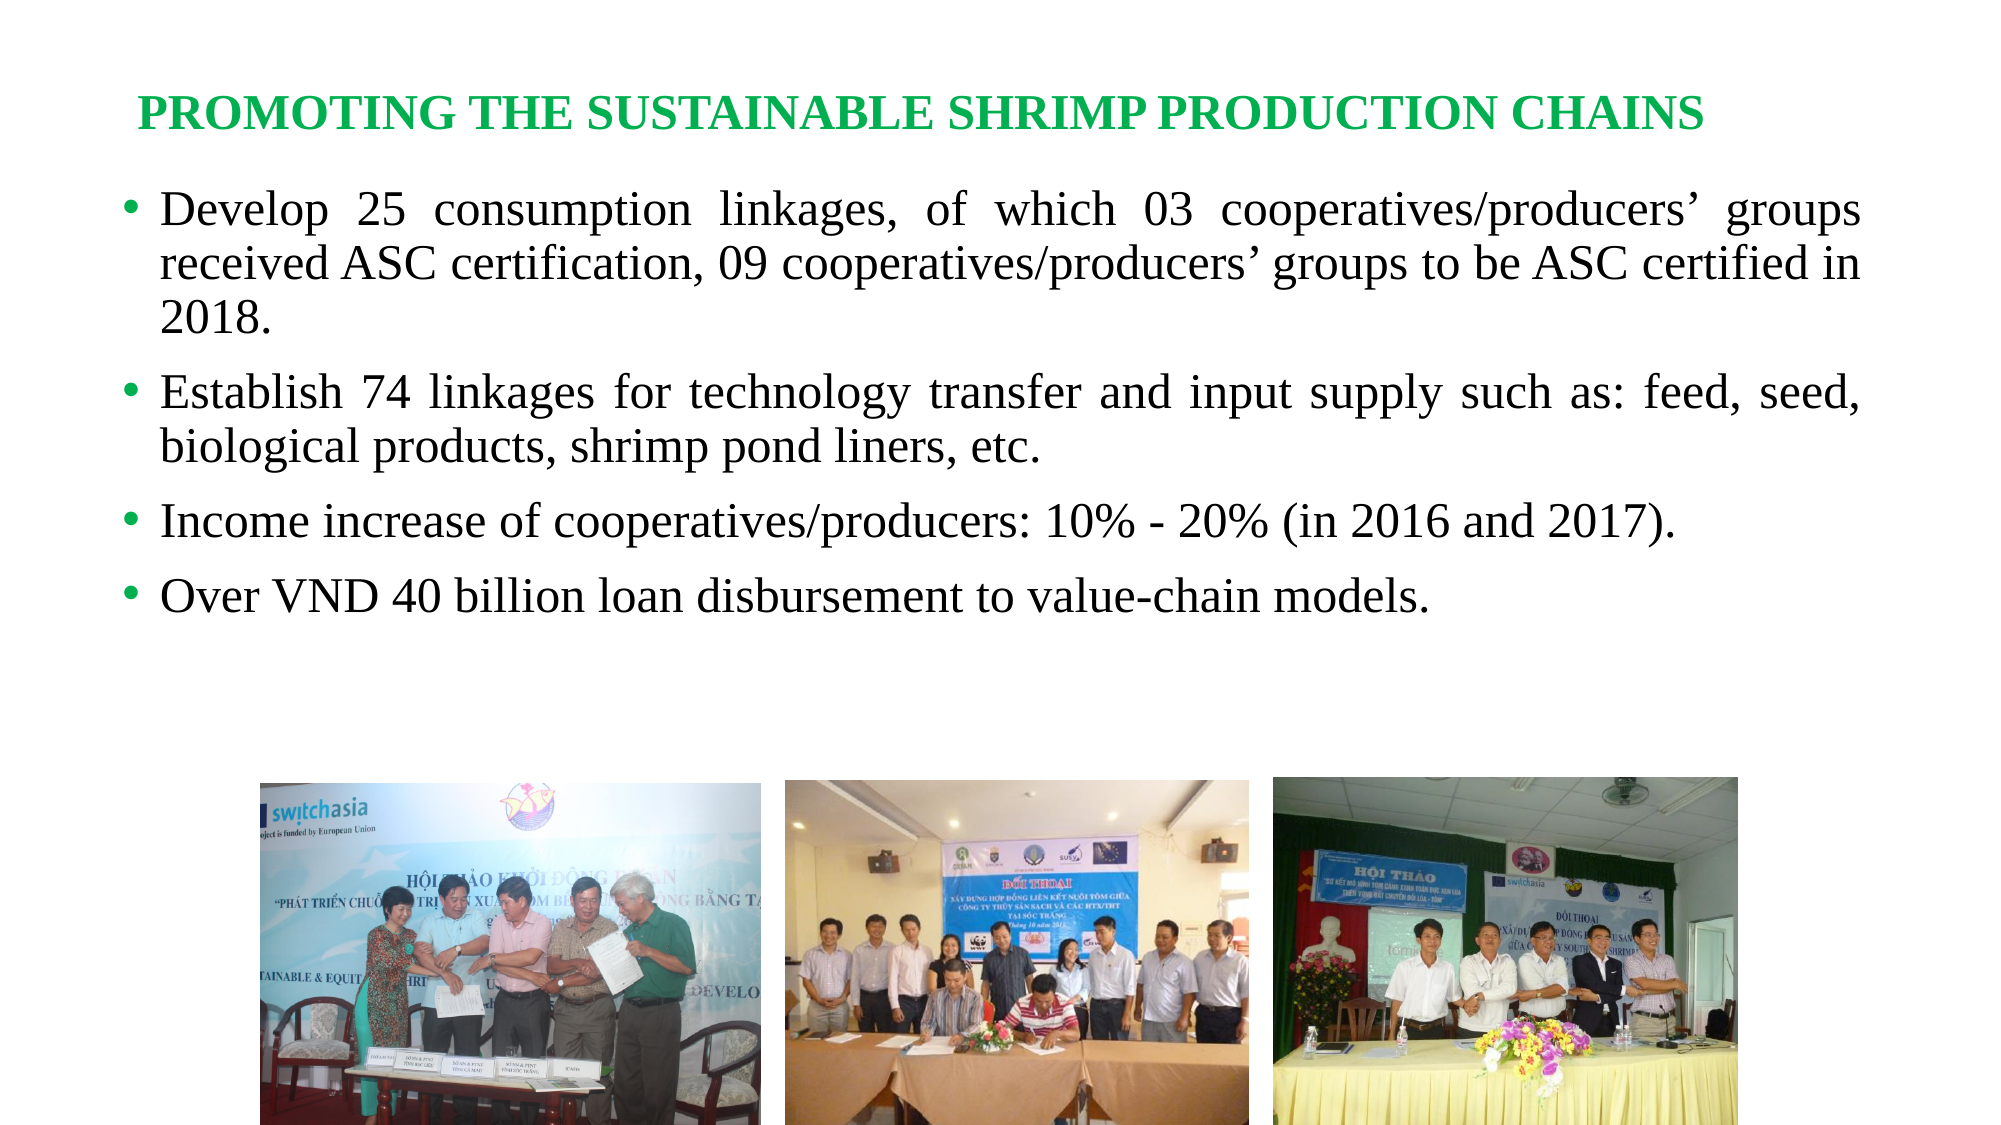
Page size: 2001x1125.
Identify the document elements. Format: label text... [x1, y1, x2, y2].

picture [1273, 777, 1738, 1125]
list Develop 25 consumption linkages, of which 03 cooperatives/producers’ groups received ASC certification, 09 cooperatives/producers’ groups to be ASC certified in 2018. Establish 74 linkages for technology transfer and input supply such as: feed, seed, biological products, shrimp pond liners, etc. Income increase of cooperatives/producers: 10% - 20% (in 2016 and 2017). Over VND 40 billion loan disbursement to value-chain models. [107, 174, 1878, 925]
picture [784, 780, 1249, 1125]
picture [260, 783, 761, 1125]
title PROMOTING THE SUSTAINABLE SHRIMP PRODUCTION CHAINS [122, 62, 1893, 225]
